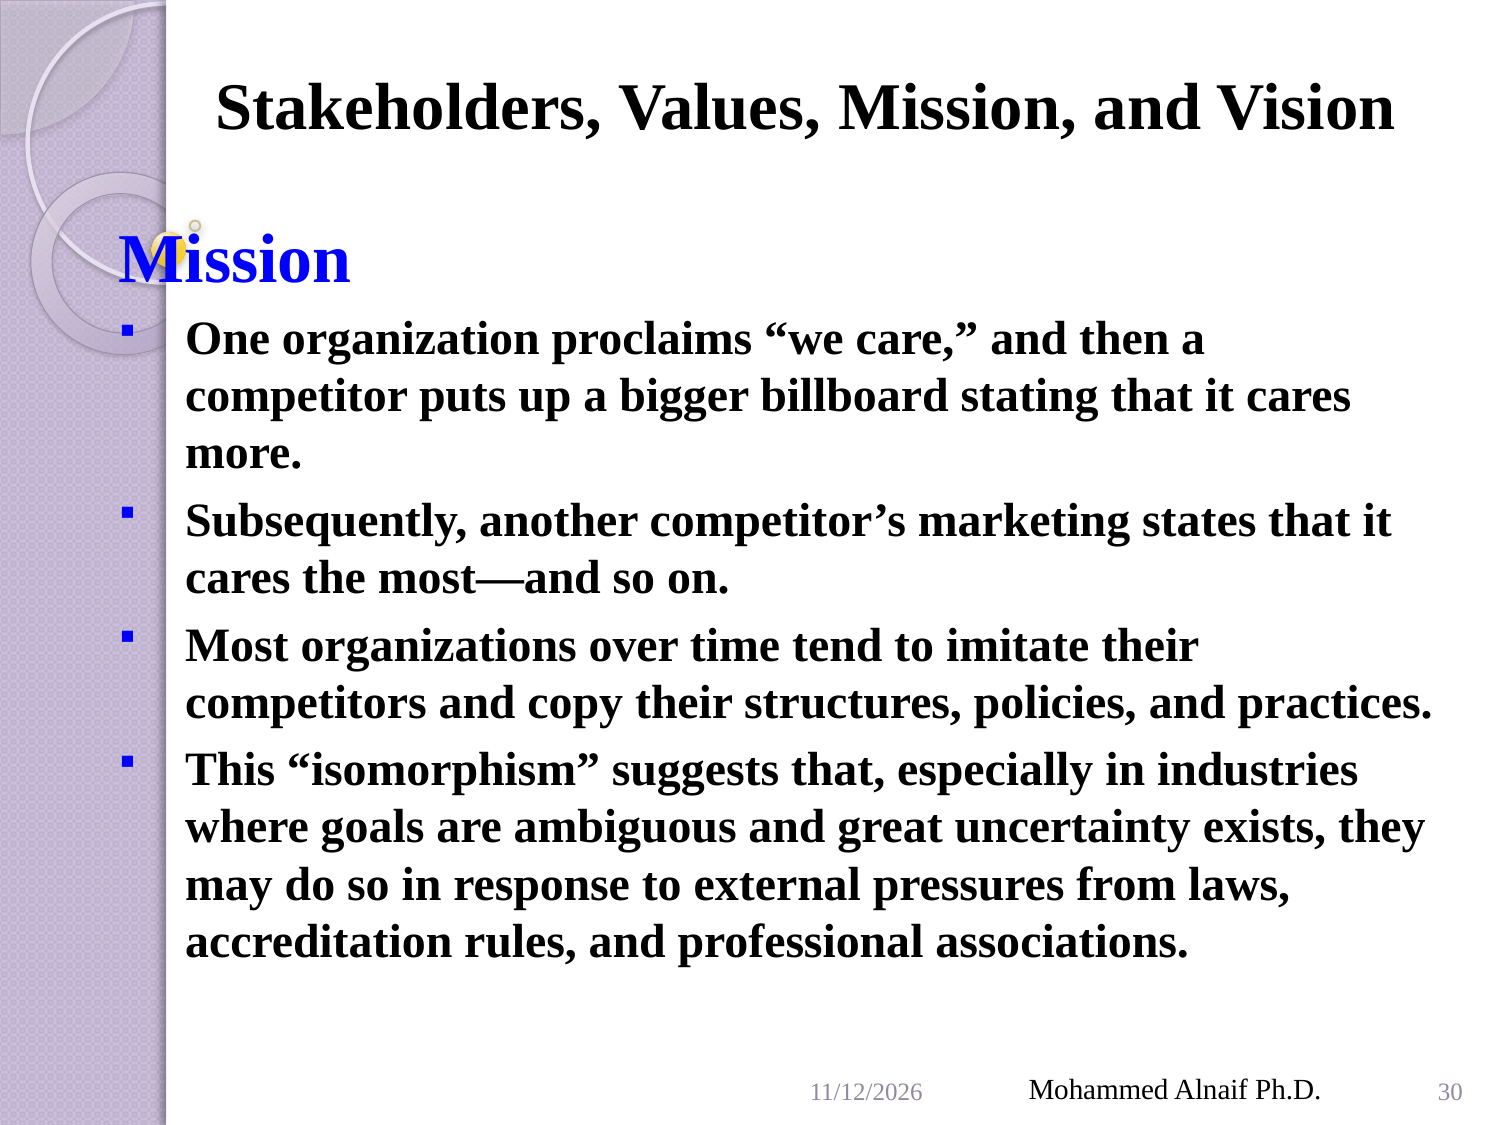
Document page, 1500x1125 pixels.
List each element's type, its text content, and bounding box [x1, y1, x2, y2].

footer Mohammed Alnaif Ph.D. [937, 1038, 1413, 1113]
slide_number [587, 1038, 937, 1113]
title Stakeholders, Values, Mission, and Vision [162, 37, 1450, 150]
subtitle Mission One organization proclaims “we care,” and then a competitor puts up a bigger billboard stating that it cares more. Subsequently, another competitor’s marketing states that it cares the most—and so on. Most organizations over time tend to imitate their competitors and copy their structures, policies, and practices. This “isomorphism” suggests that, especially in industries where goals are ambiguous and great uncertainty exists, they may do so in response to external pressures from laws, accreditation rules, and professional associations. [99, 212, 1450, 1038]
slide_number 30 [1413, 1034, 1488, 1113]
